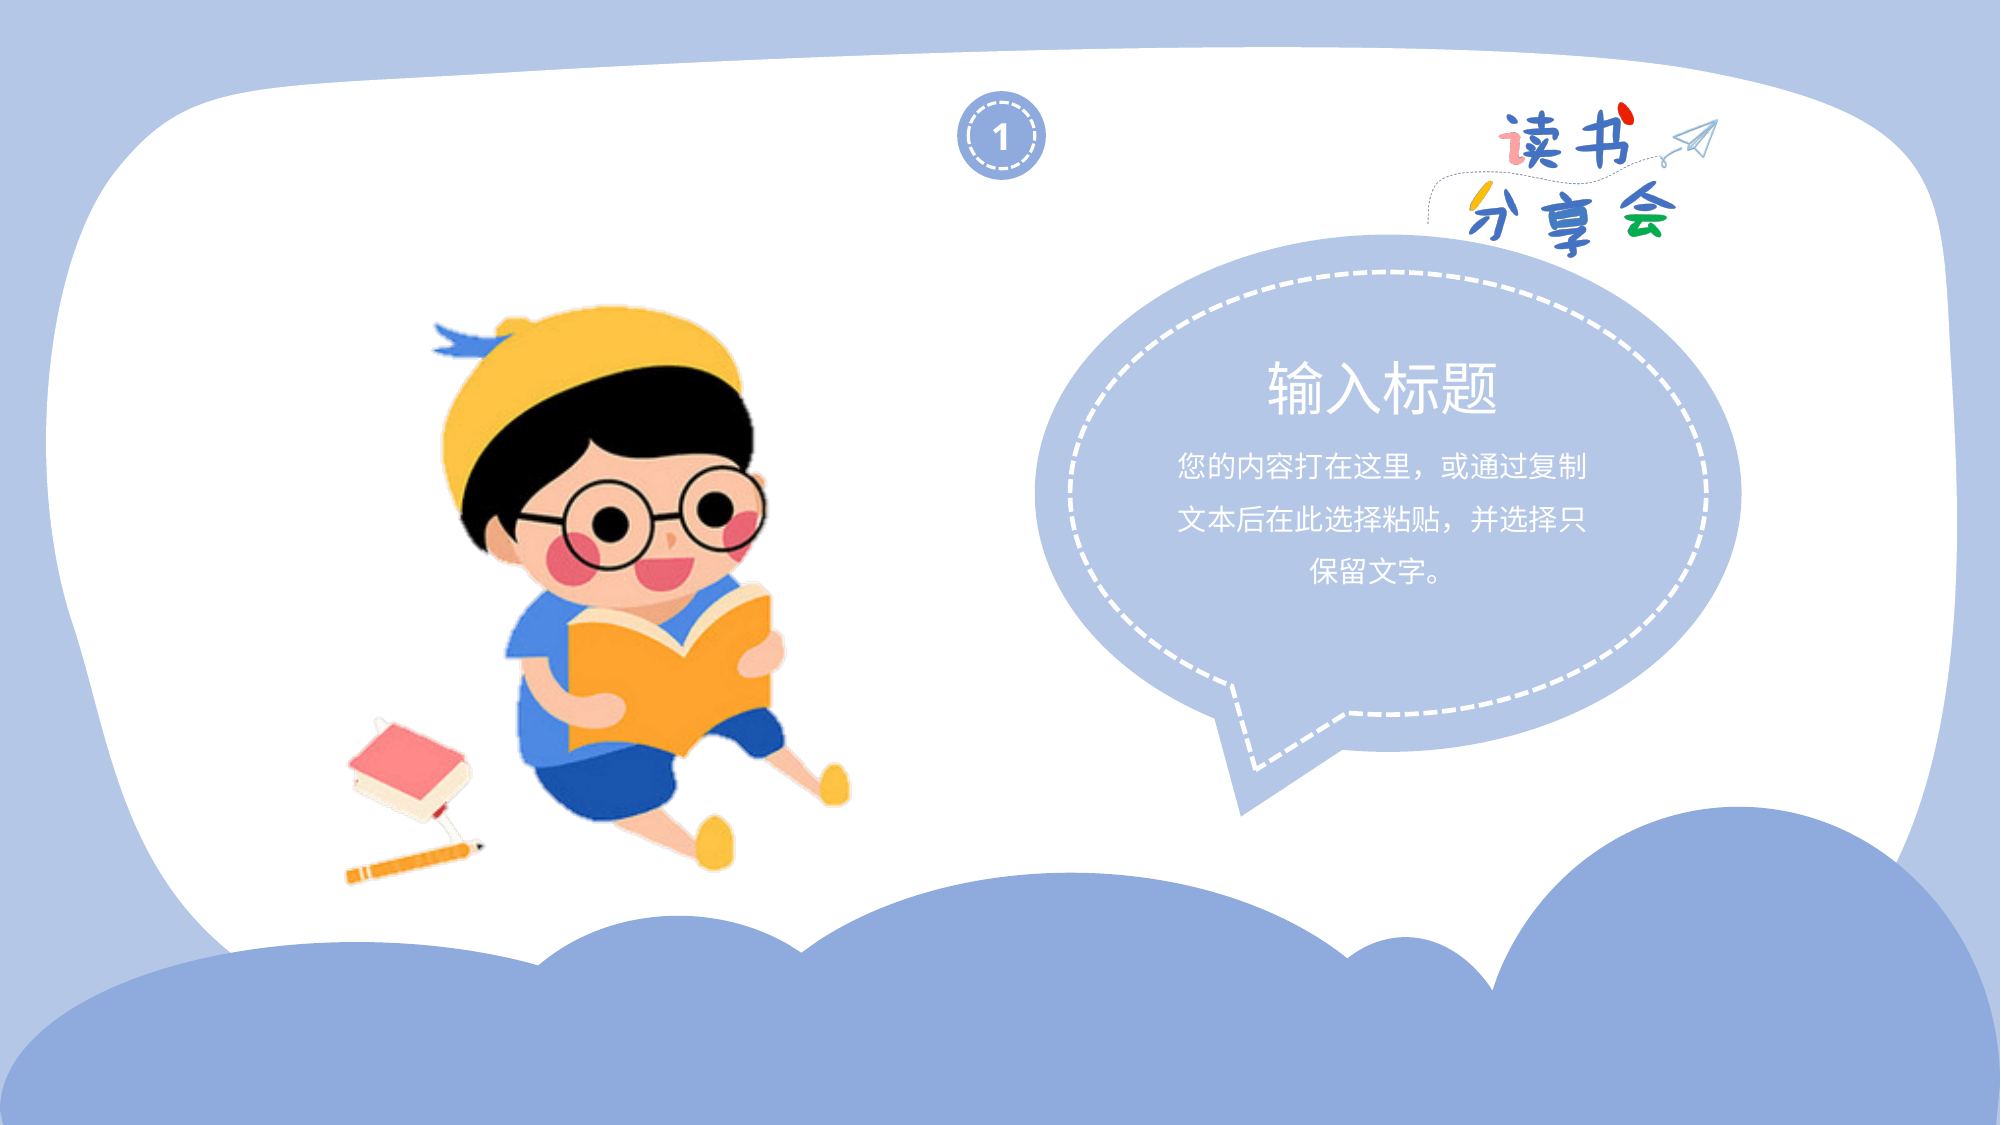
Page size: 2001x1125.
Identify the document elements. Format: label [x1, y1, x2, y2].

text_box [1034, 234, 1742, 752]
picture [1405, 71, 1732, 313]
picture [184, 293, 958, 926]
text_box [45, 46, 1959, 986]
text_box [0, 805, 2000, 1125]
text_box [957, 91, 1046, 180]
